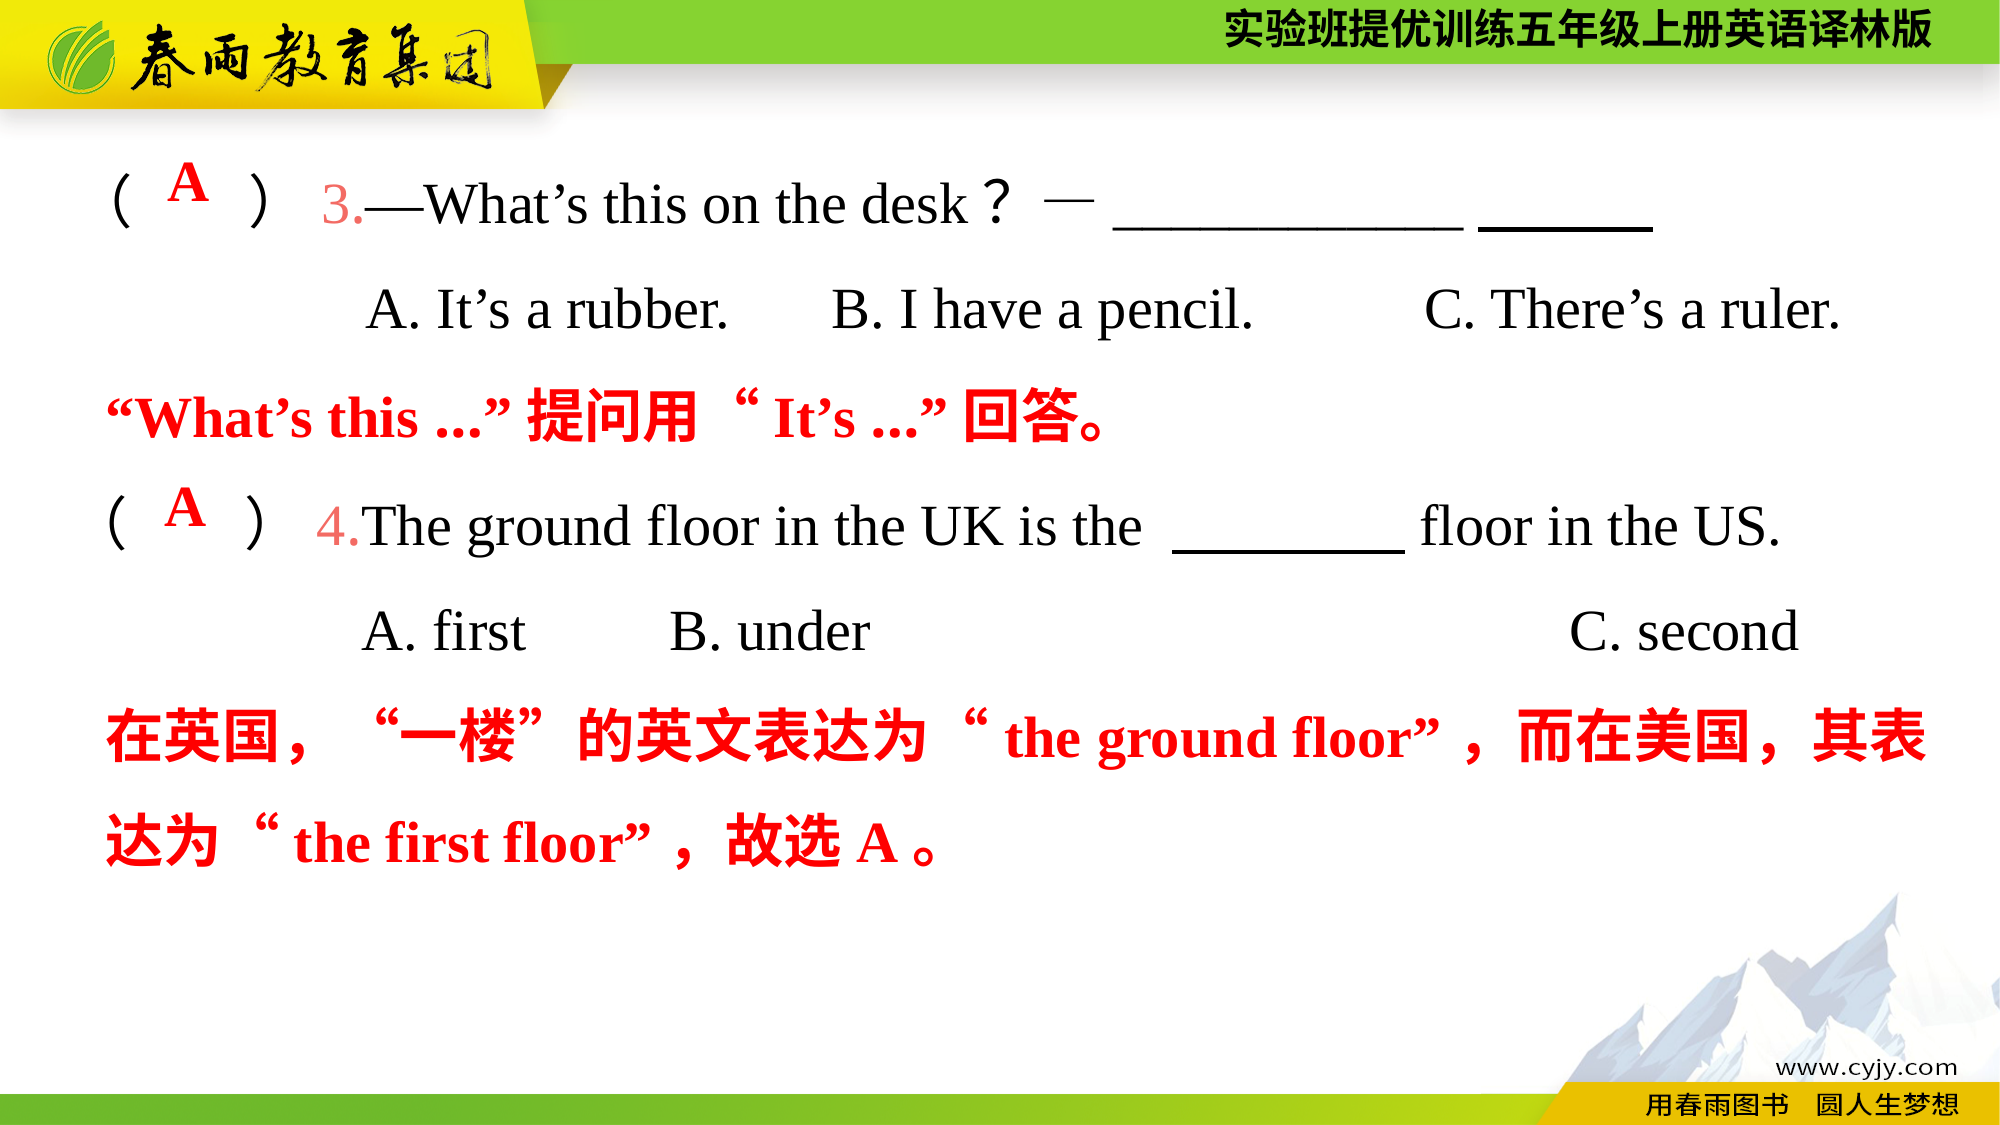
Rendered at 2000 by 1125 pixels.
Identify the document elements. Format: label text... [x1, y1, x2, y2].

text_box （ ）4.The ground floor in the UK is the floor in the US. A. first B. under C. second [54, 444, 1939, 670]
text_box 在英国，“一楼”的英文表达为“the ground floor”，而在美国，其表达为“the first floor”，故选A。 [90, 657, 1944, 882]
list （ ）3.—What’s this on the desk？—____________ A. It’s a rubber. B. I have a pencil. C. There’s a ruler. [59, 122, 1944, 337]
text_box A [153, 135, 225, 221]
picture [0, 0, 2000, 1125]
text_box “What’s this ...”提问用“It’s ...”回答。 [90, 336, 1228, 444]
text_box A [149, 460, 221, 546]
